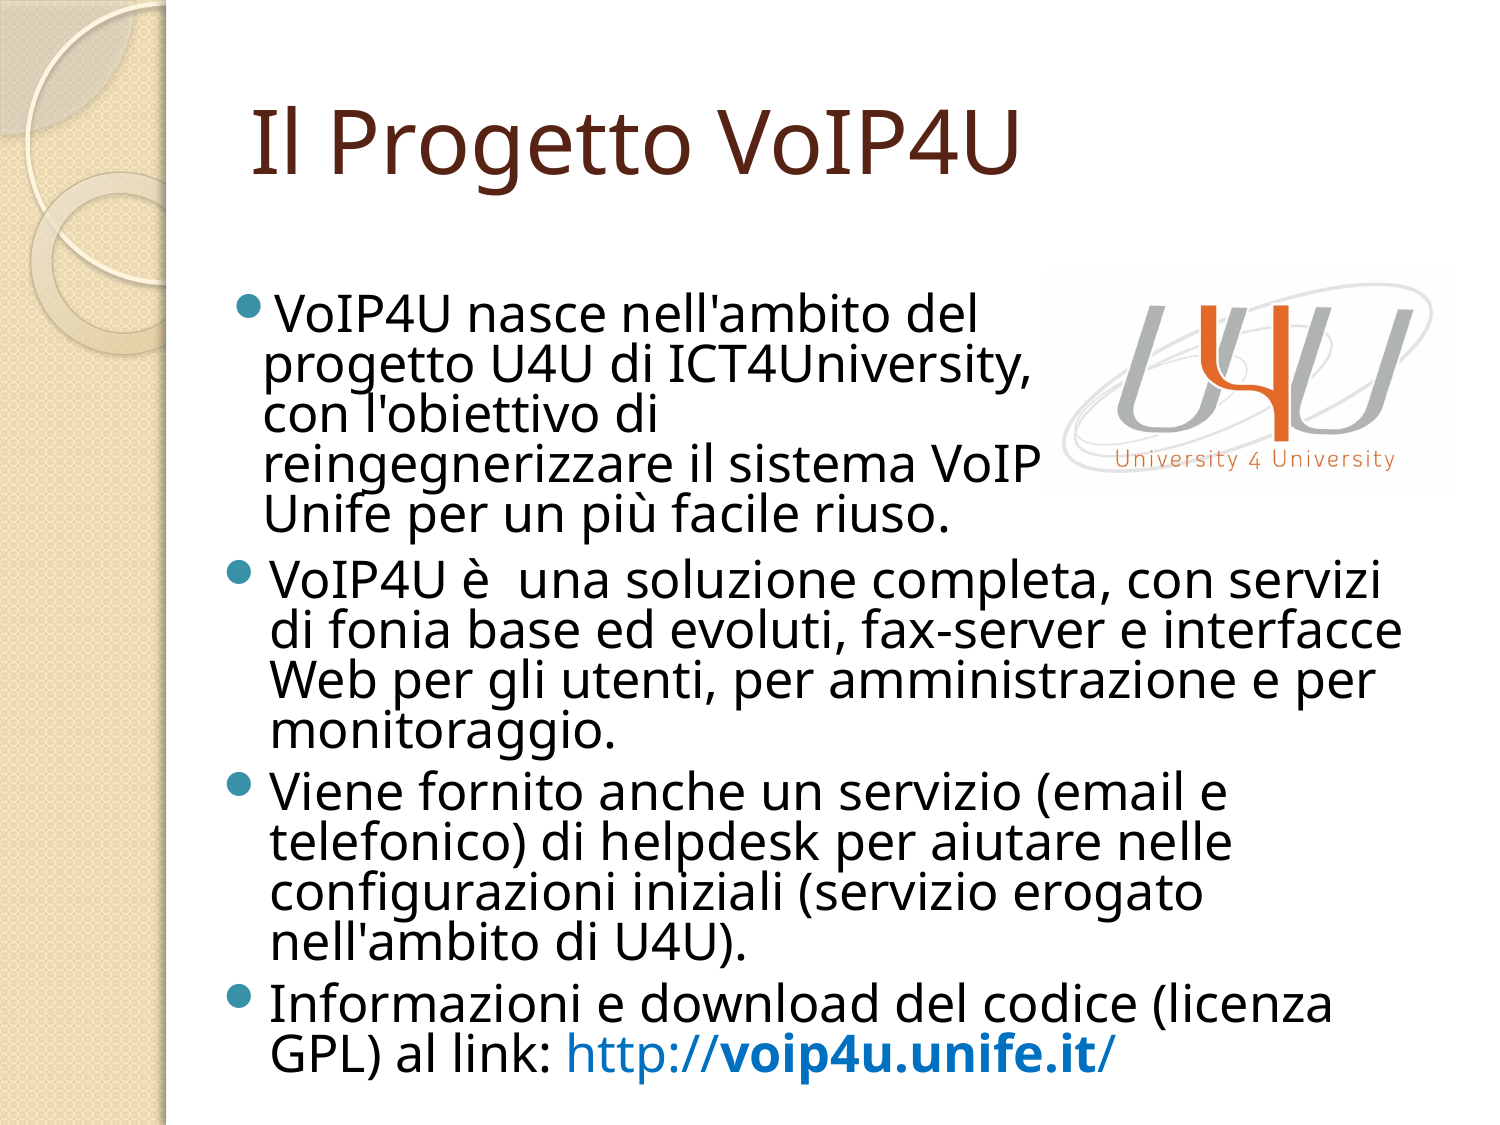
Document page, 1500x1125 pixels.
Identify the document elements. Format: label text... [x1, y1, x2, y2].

text_box VoIP4U nasce nell'ambito del progetto U4U di ICT4University, con l'obiettivo di reingegnerizzare il sistema VoIP Unife per un più facile riuso. [218, 285, 1069, 551]
list VoIP4U è una soluzione completa, con servizi di fonia base ed evoluti, fax-server e interfacce Web per gli utenti, per amministrazione e per monitoraggio. Viene fornito anche un servizio (email e telefonico) di helpdesk per aiutare nelle configurazioni iniziali (servizio erogato nell'ambito di U4U). Informazioni e download del codice (licenza GPL) al link: http://voip4u.unife.it/ [194, 550, 1426, 1042]
picture [1045, 266, 1456, 495]
title Il Progetto VoIP4U [235, 45, 1466, 233]
